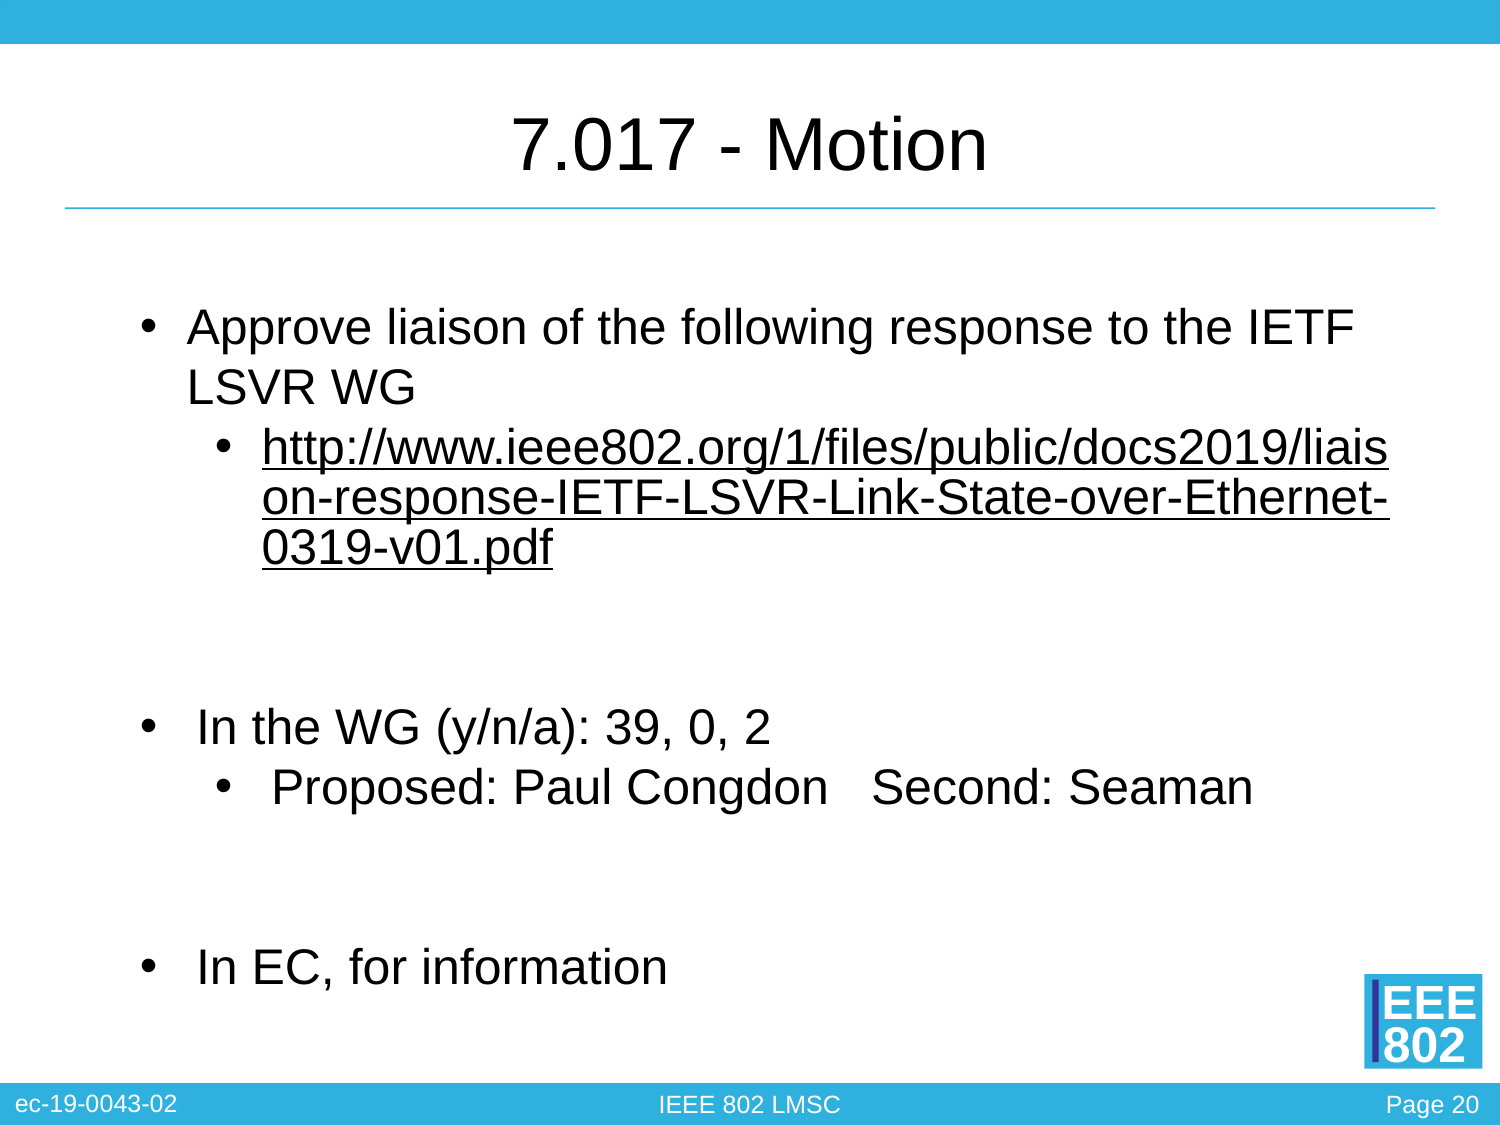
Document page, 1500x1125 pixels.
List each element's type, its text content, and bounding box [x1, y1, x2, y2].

text_box Approve liaison of the following response to the IETF LSVR WG http://www.ieee802.org/1/files/public/docs2019/liaison-response-IETF-LSVR-Link-State-over-Ethernet-0319-v01.pdf In the WG (y/n/a): 39, 0, 2 Proposed: Paul Congdon Second: Seaman In EC, for information [125, 287, 1425, 903]
title 7.017 - Motion [75, 75, 1425, 205]
